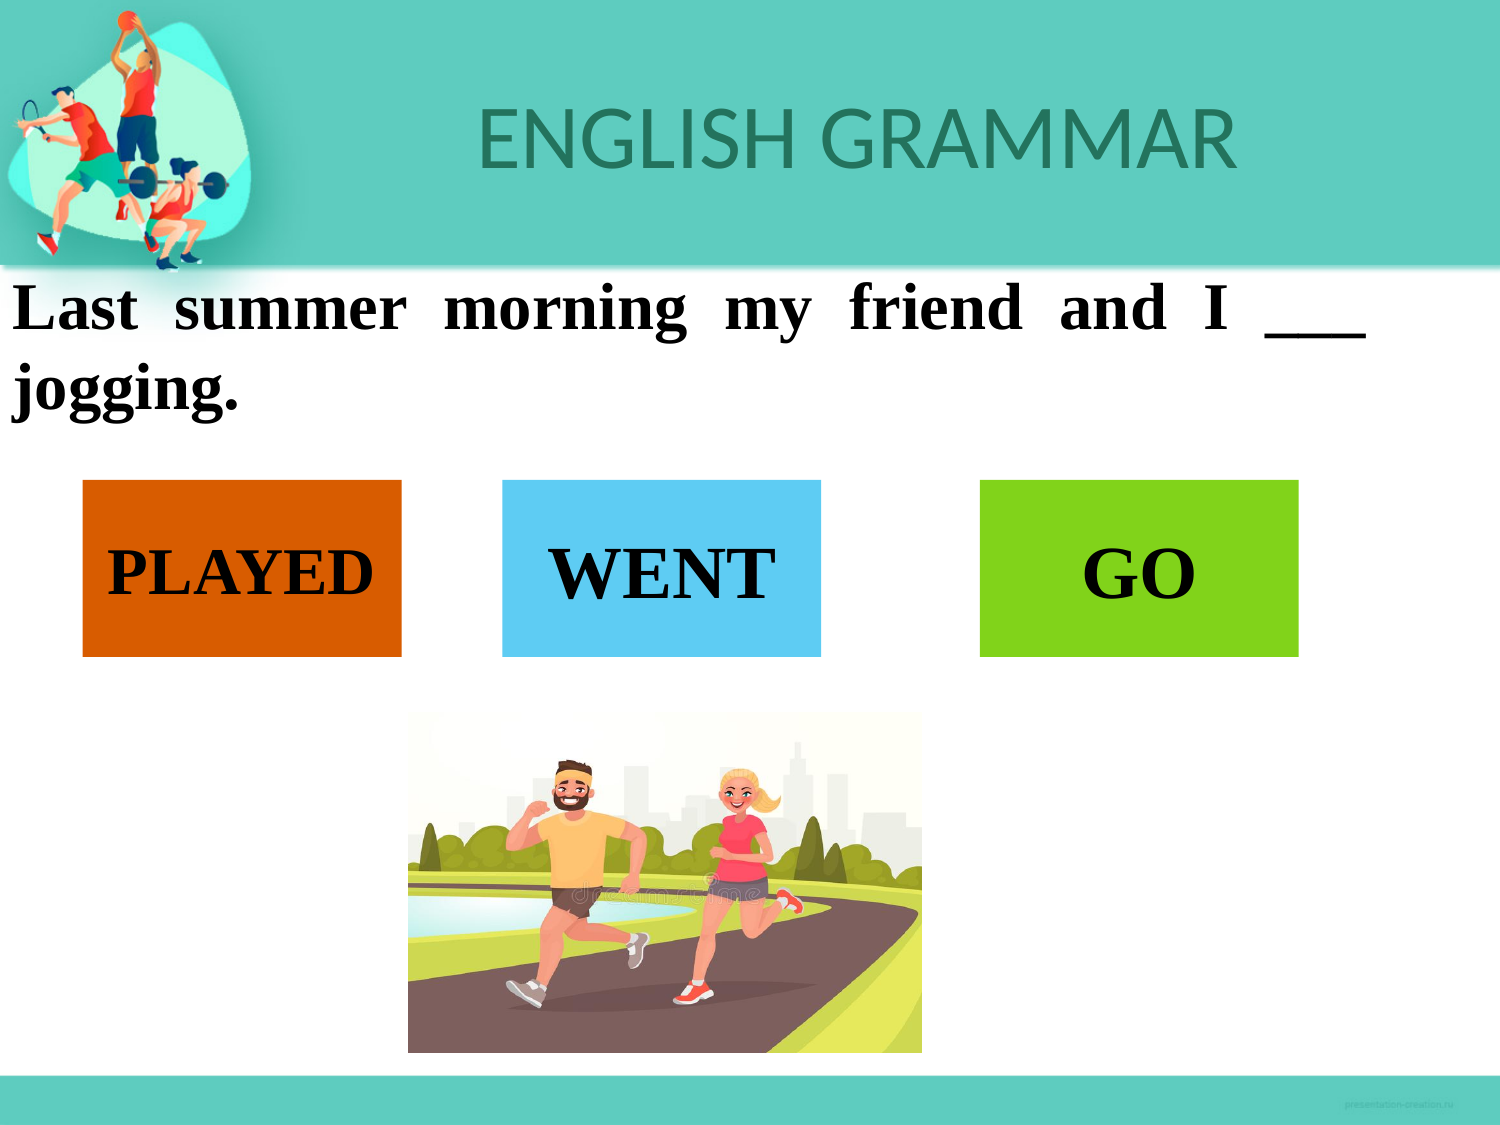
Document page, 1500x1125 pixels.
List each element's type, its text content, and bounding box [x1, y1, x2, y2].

text_box PLAYED [81, 478, 404, 659]
text_box GO [978, 478, 1301, 659]
picture [0, 0, 1500, 1125]
list Last summer morning my friend and I ___ jogging. [0, 255, 1383, 1000]
text_box WENT [500, 478, 823, 659]
title ENGLISH GRAMMAR [242, 37, 1475, 227]
